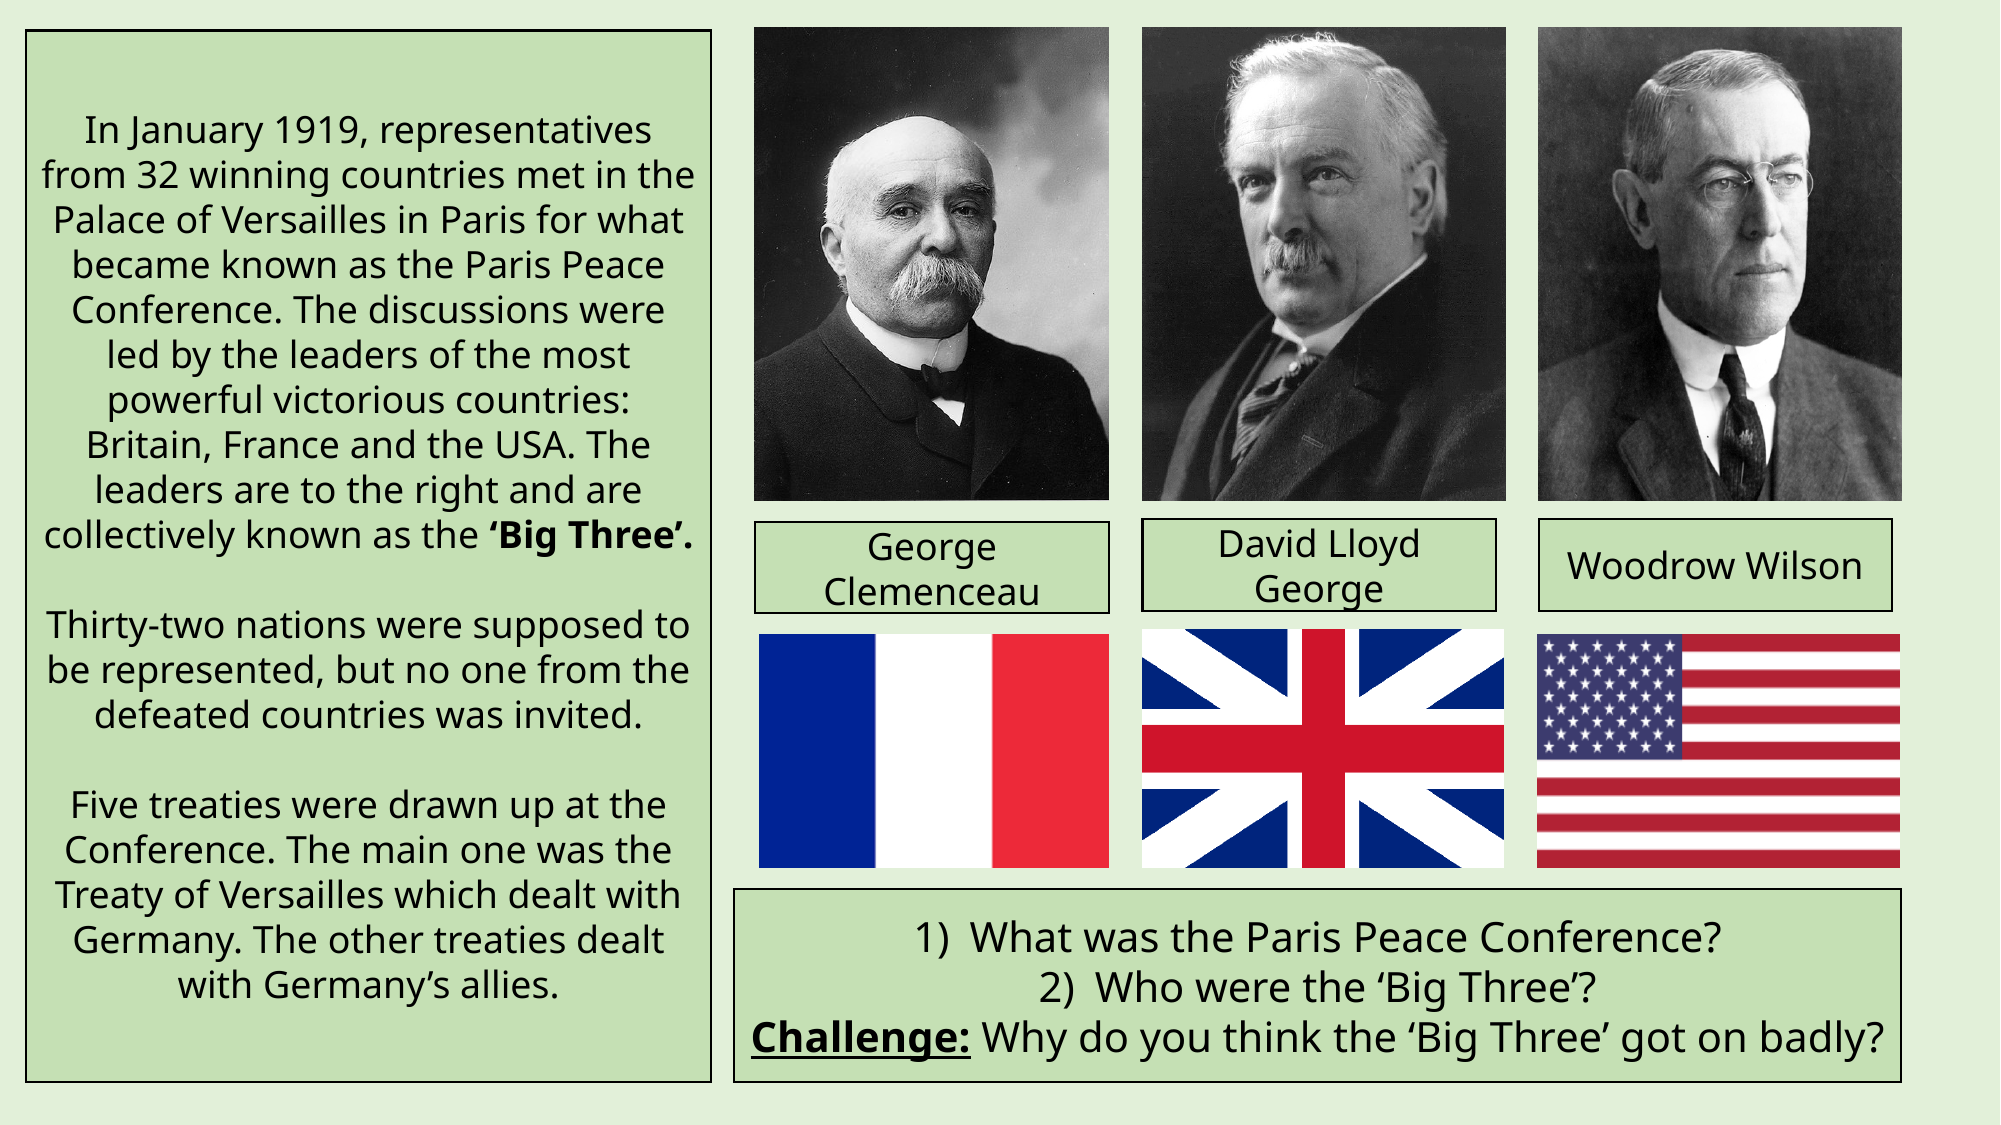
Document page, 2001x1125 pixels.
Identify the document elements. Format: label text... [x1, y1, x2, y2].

picture [1142, 629, 1504, 868]
text_box David Lloyd George [1141, 518, 1497, 612]
text_box Woodrow Wilson [1538, 518, 1893, 612]
picture [1538, 27, 1902, 501]
picture [1142, 27, 1506, 501]
text_box In January 1919, representatives from 32 winning countries met in the Palace of Versailles in Paris for what became known as the Paris Peace Conference. The discussions were led by the leaders of the most powerful victorious countries: Britain, France and the USA. The leaders are to the right and are collectively known as the ‘Big Three’. Thirty-two nations were supposed to be represented, but no one from the defeated countries was invited. Five treaties were drawn up at the Conference. The main one was the Treaty of Versailles which dealt with Germany. The other treaties dealt with Germany’s allies. [25, 29, 712, 1083]
picture [759, 634, 1109, 868]
text_box George Clemenceau [754, 521, 1110, 614]
picture [754, 27, 1109, 501]
picture [1536, 634, 1900, 868]
text_box What was the Paris Peace Conference? Who were the ‘Big Three’? Challenge: Why do you think the ‘Big Three’ got on badly? [733, 888, 1902, 1083]
